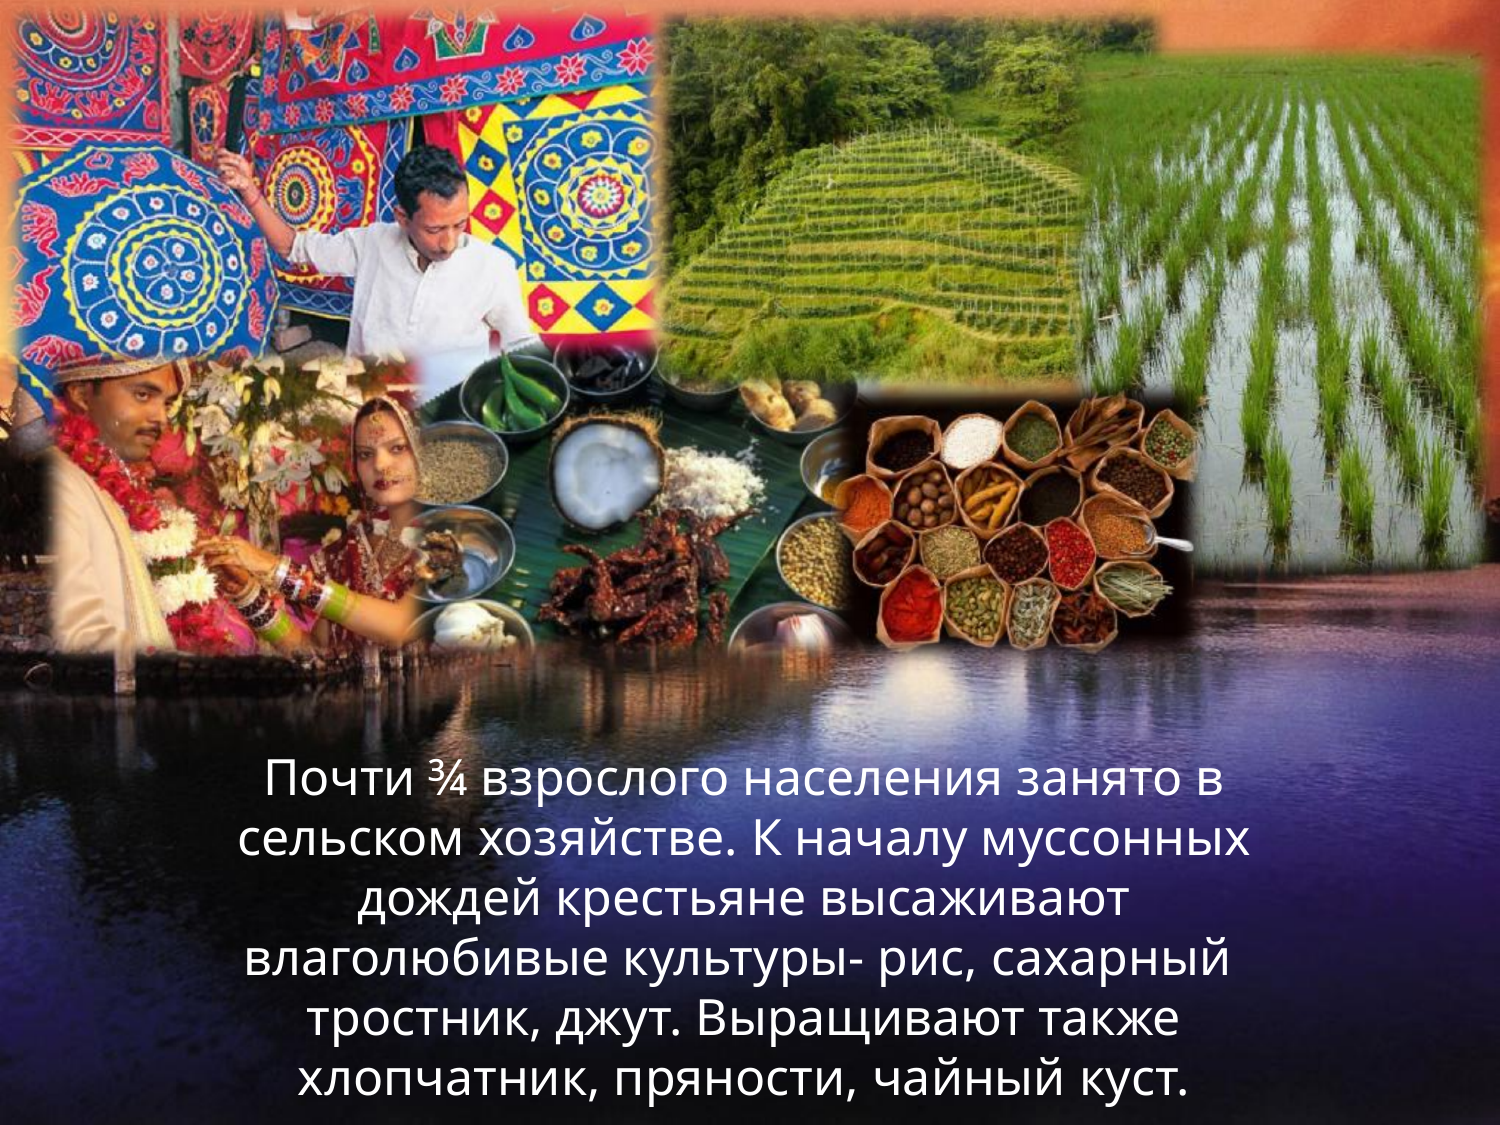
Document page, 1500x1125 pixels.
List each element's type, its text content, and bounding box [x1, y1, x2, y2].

picture [0, 0, 1500, 1125]
text_box Почти ¾ взрослого населения занято в сельском хозяйстве. К началу муссонных дождей крестьяне высаживают влаголюбивые культуры- рис, сахарный тростник, джут. Выращивают также хлопчатник, пряности, чайный куст. [187, 738, 1301, 1113]
